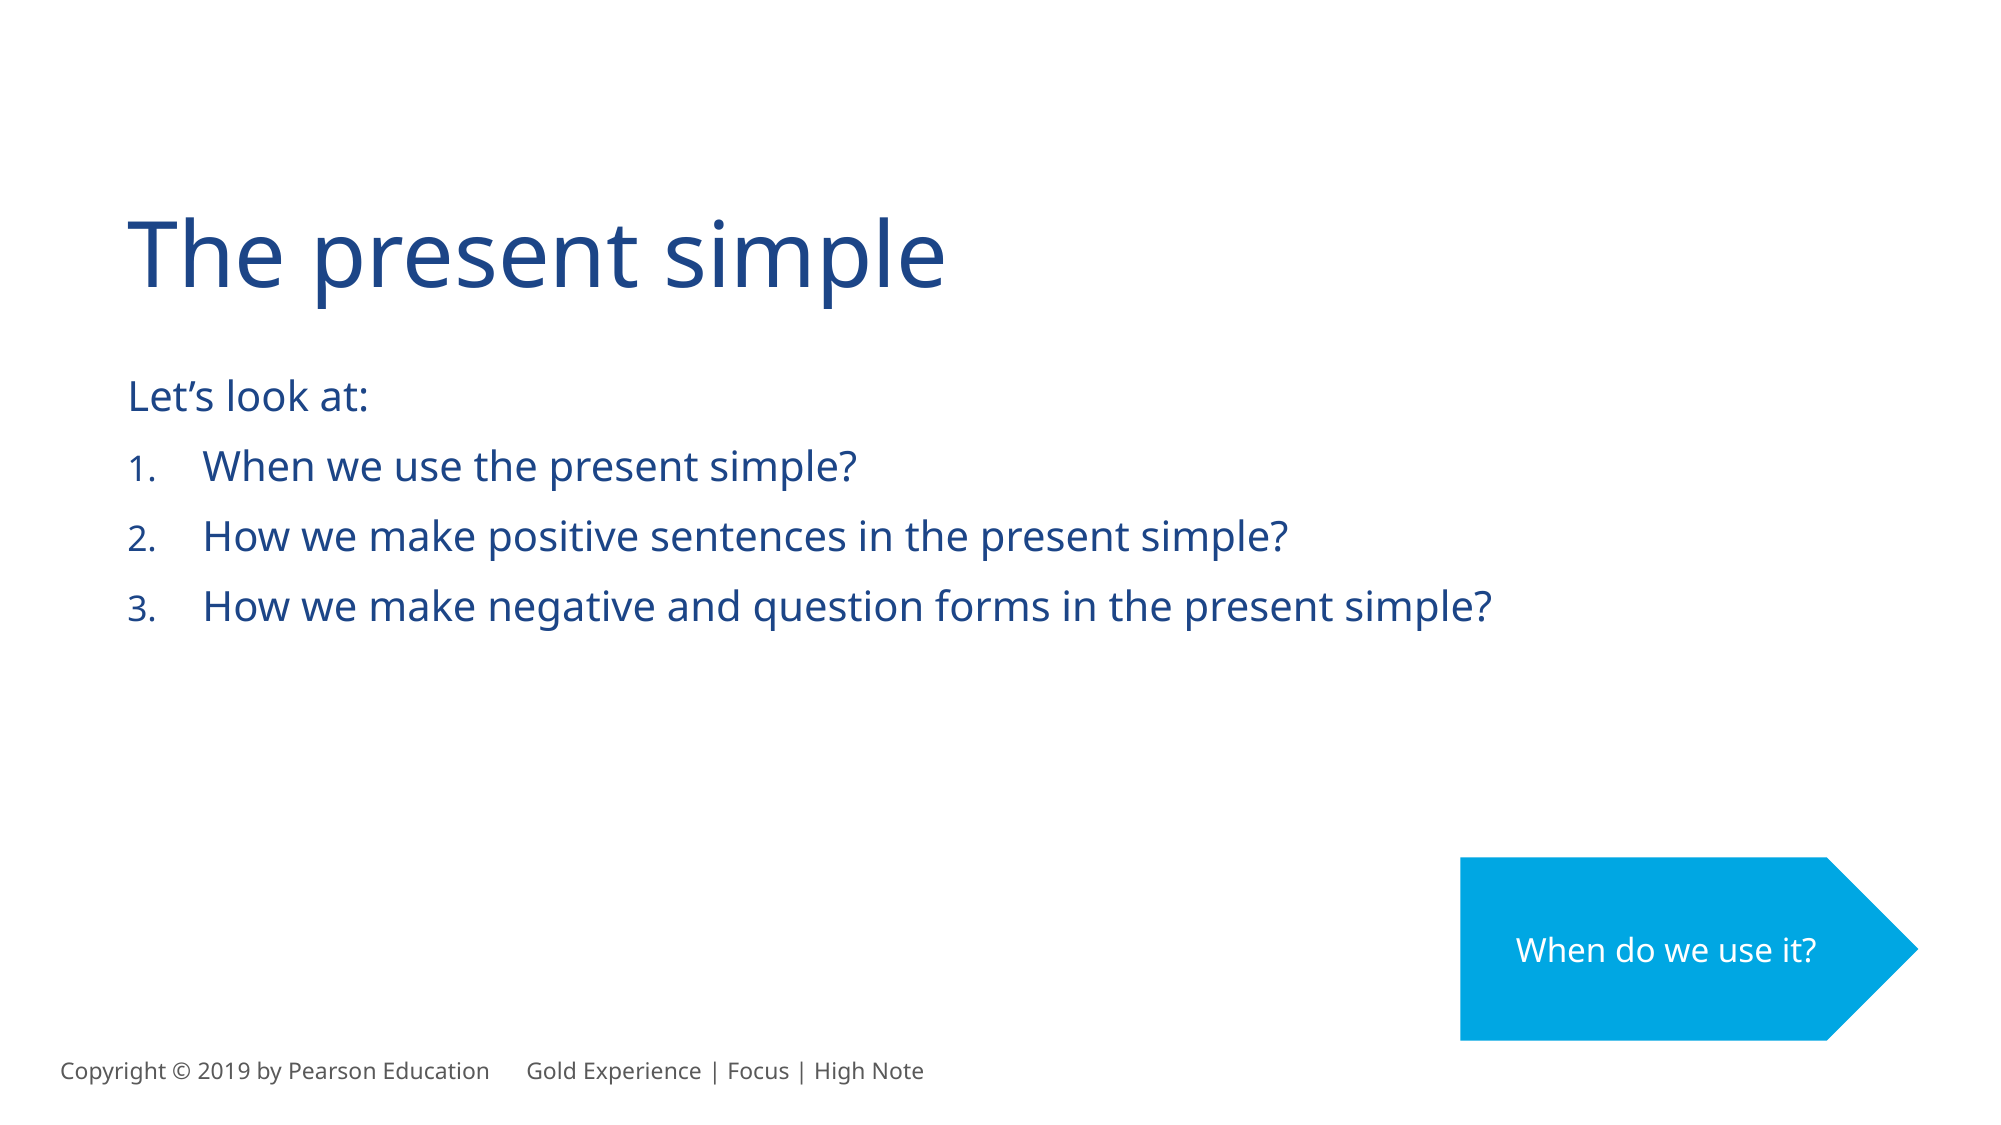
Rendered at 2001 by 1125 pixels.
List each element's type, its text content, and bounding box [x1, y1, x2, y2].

footer Copyright © 2019 by Pearson Education Gold Experience | Focus | High Note [45, 1040, 1084, 1101]
text_box When do we use it? [1458, 855, 1921, 1043]
list Let’s look at: When we use the present simple? How we make positive sentences in the present simple? How we make negative and question forms in the present simple? [112, 368, 1763, 741]
title The present simple [112, 125, 1763, 368]
